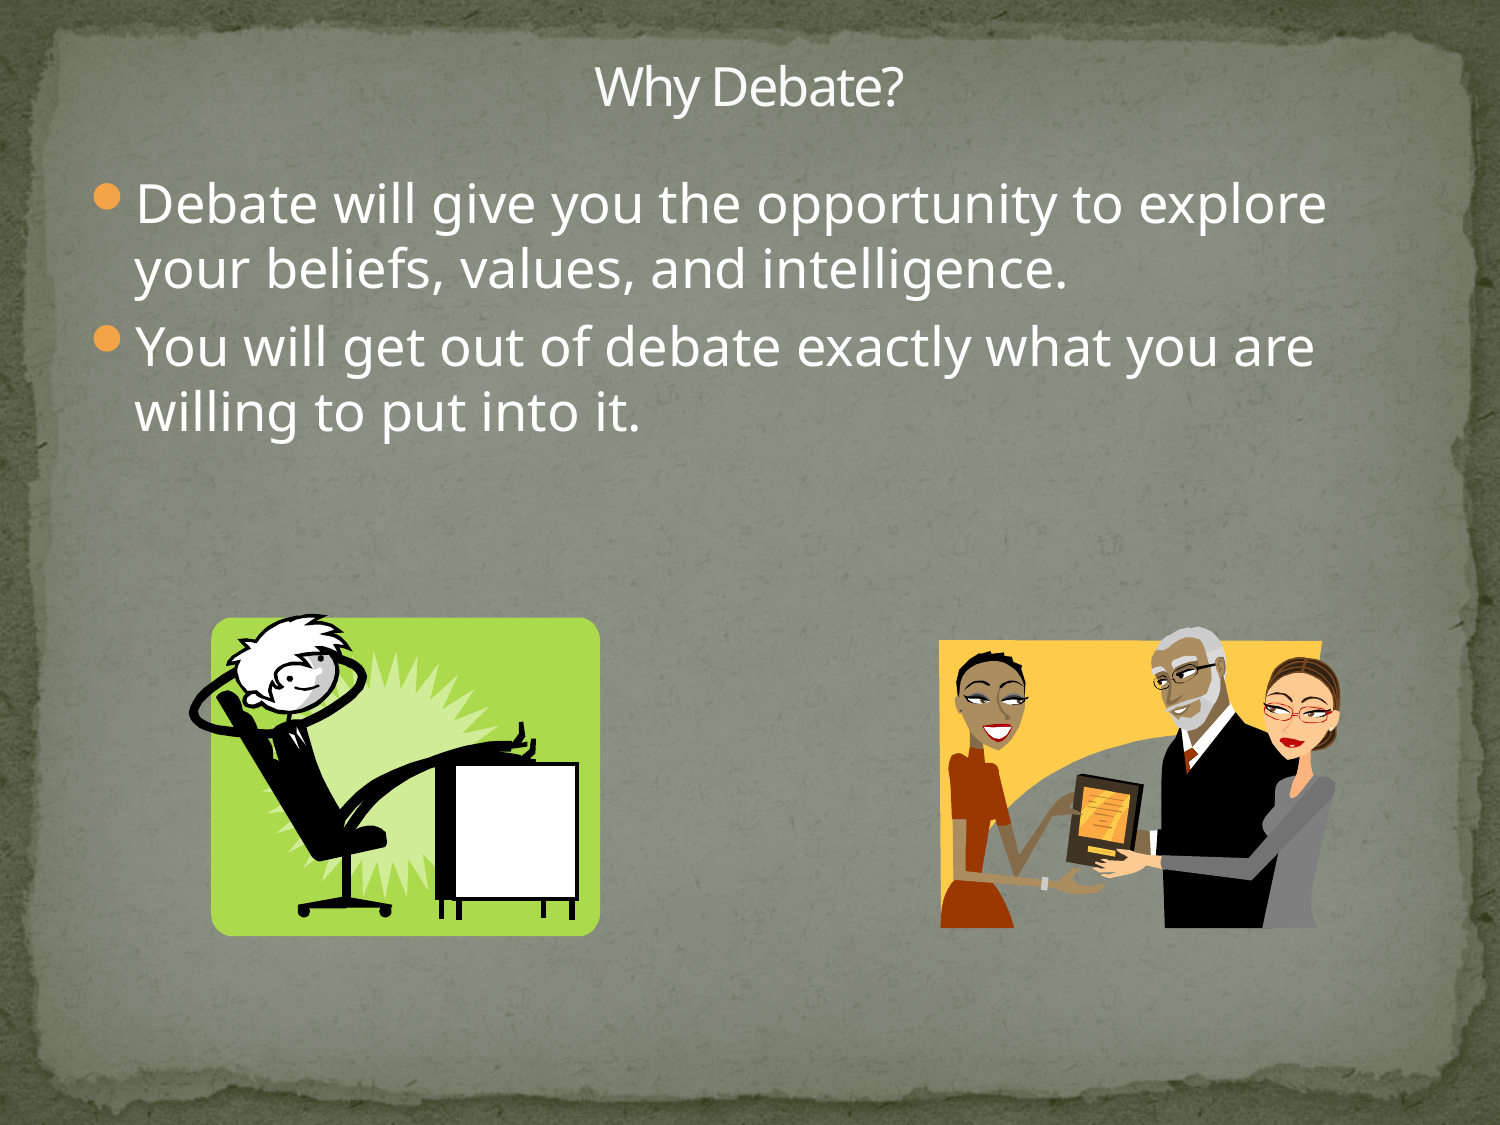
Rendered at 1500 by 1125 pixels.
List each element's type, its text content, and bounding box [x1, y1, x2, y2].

list Debate will give you the opportunity to explore your beliefs, values, and intelligence. You will get out of debate exactly what you are willing to put into it. [75, 162, 1413, 750]
title Why Debate? [74, 45, 1425, 125]
picture [939, 627, 1340, 929]
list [189, 614, 601, 936]
